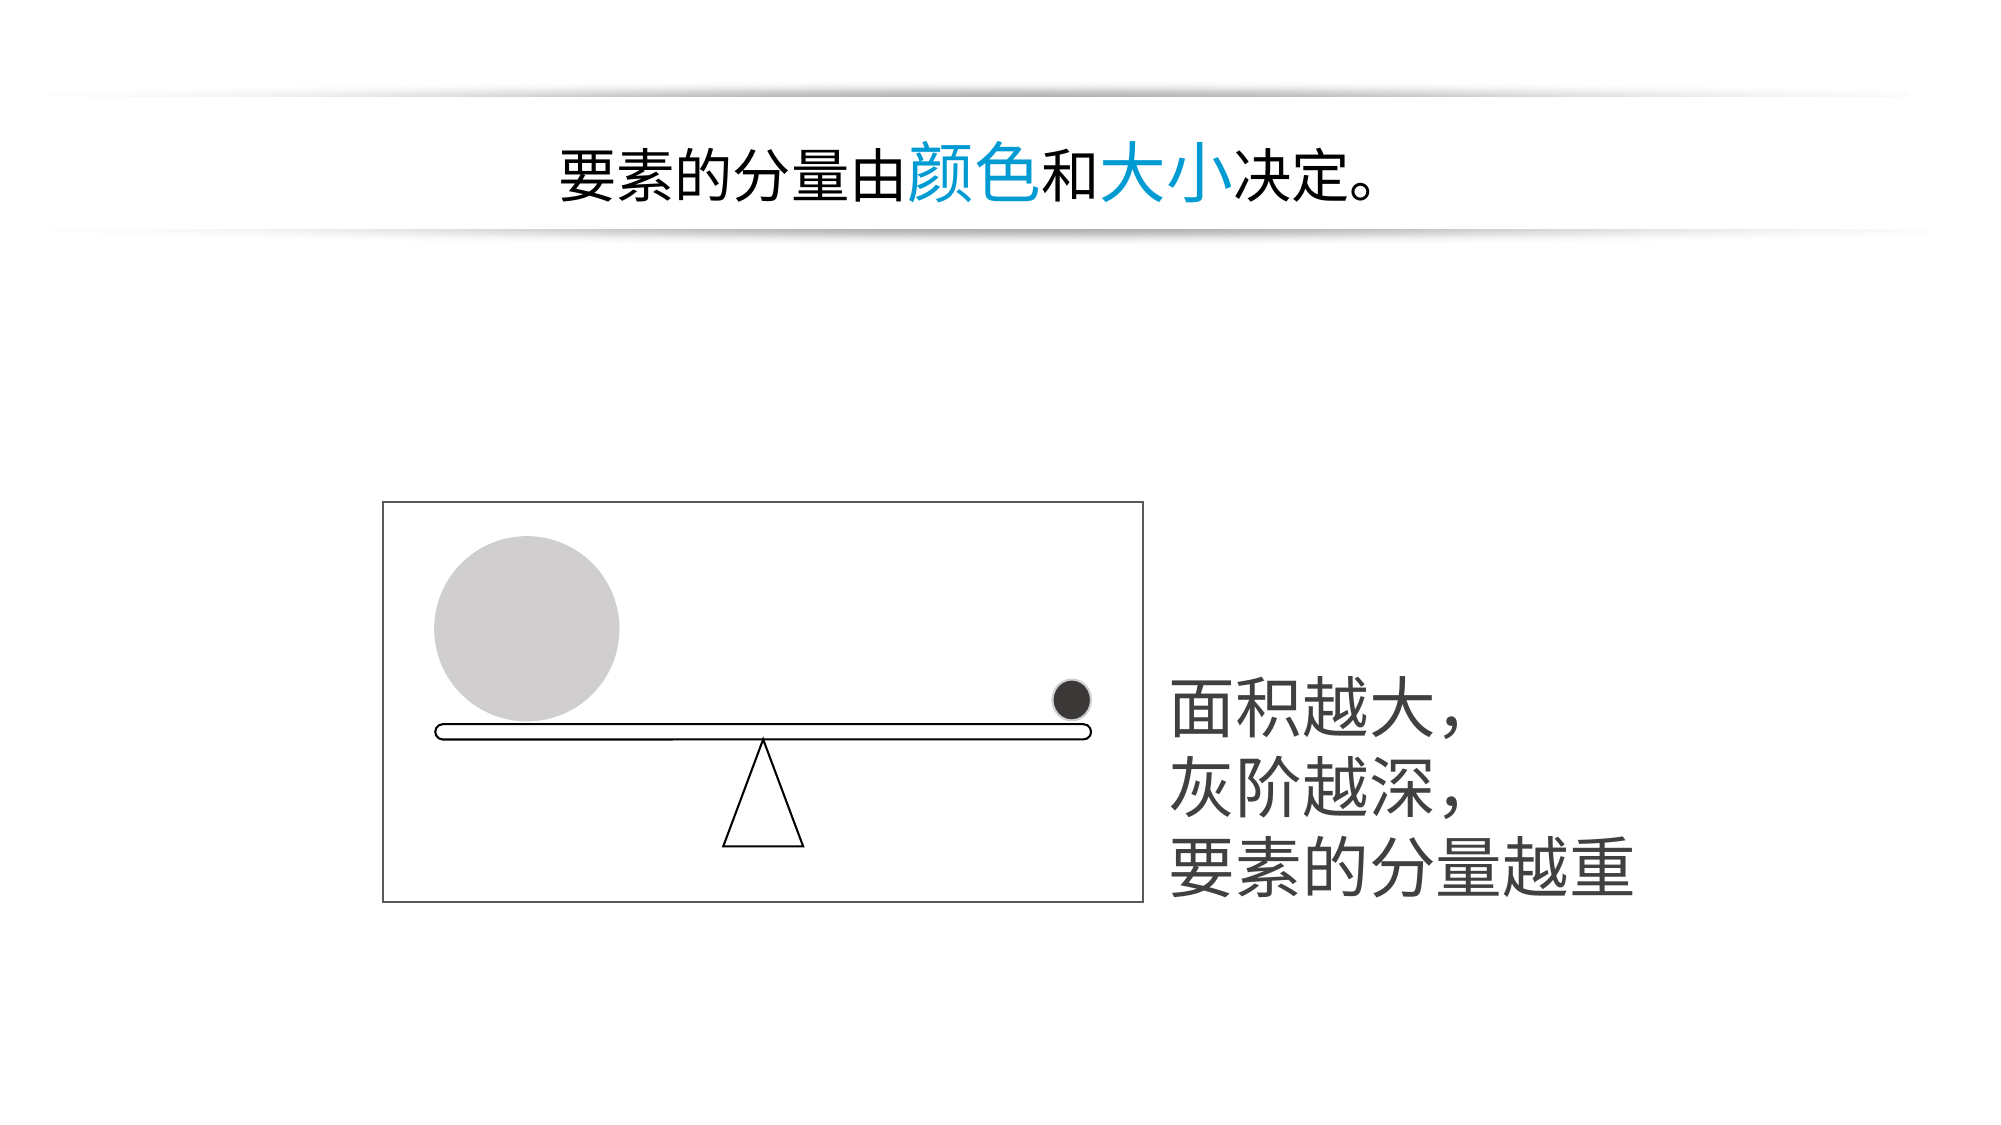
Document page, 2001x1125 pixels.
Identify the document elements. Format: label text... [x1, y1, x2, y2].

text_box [435, 537, 1092, 847]
picture [36, 229, 1930, 246]
text_box 面积越大， 灰阶越深， 要素的分量越重 [1154, 658, 1658, 914]
text_box 要素的分量由颜色和大小决定。 [158, 107, 1808, 219]
text_box [382, 501, 1144, 903]
picture [16, 80, 1909, 97]
